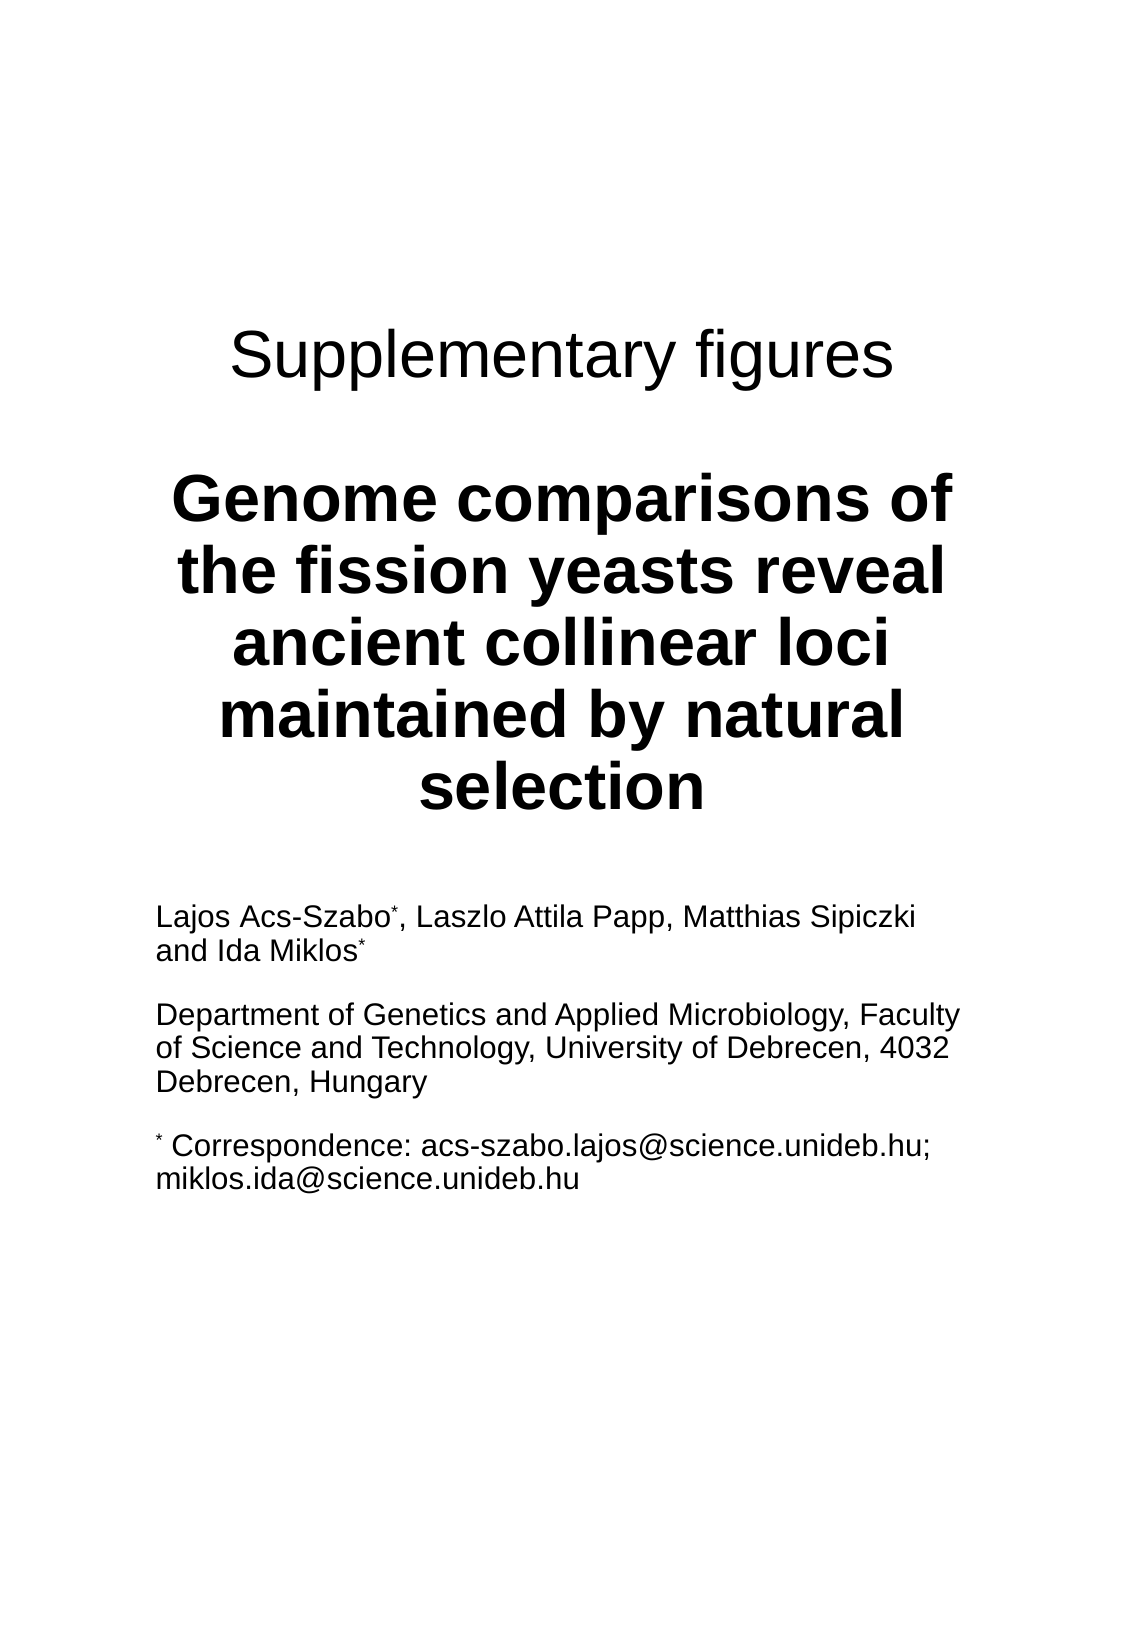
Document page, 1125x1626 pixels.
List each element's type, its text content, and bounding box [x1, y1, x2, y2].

title Supplementary figures Genome comparisons of the fission yeasts reveal ancient collinear loci maintained by natural selection [140, 265, 985, 832]
subtitle Lajos Acs-Szabo*, Laszlo Attila Papp, Matthias Sipiczki and Ida Miklos* Department of Genetics and Applied Microbiology, Faculty of Science and Technology, University of Debrecen, 4032 Debrecen, Hungary * Correspondence: acs-szabo.lajos@science.unideb.hu; miklos.ida@science.unideb.hu [140, 893, 985, 1286]
